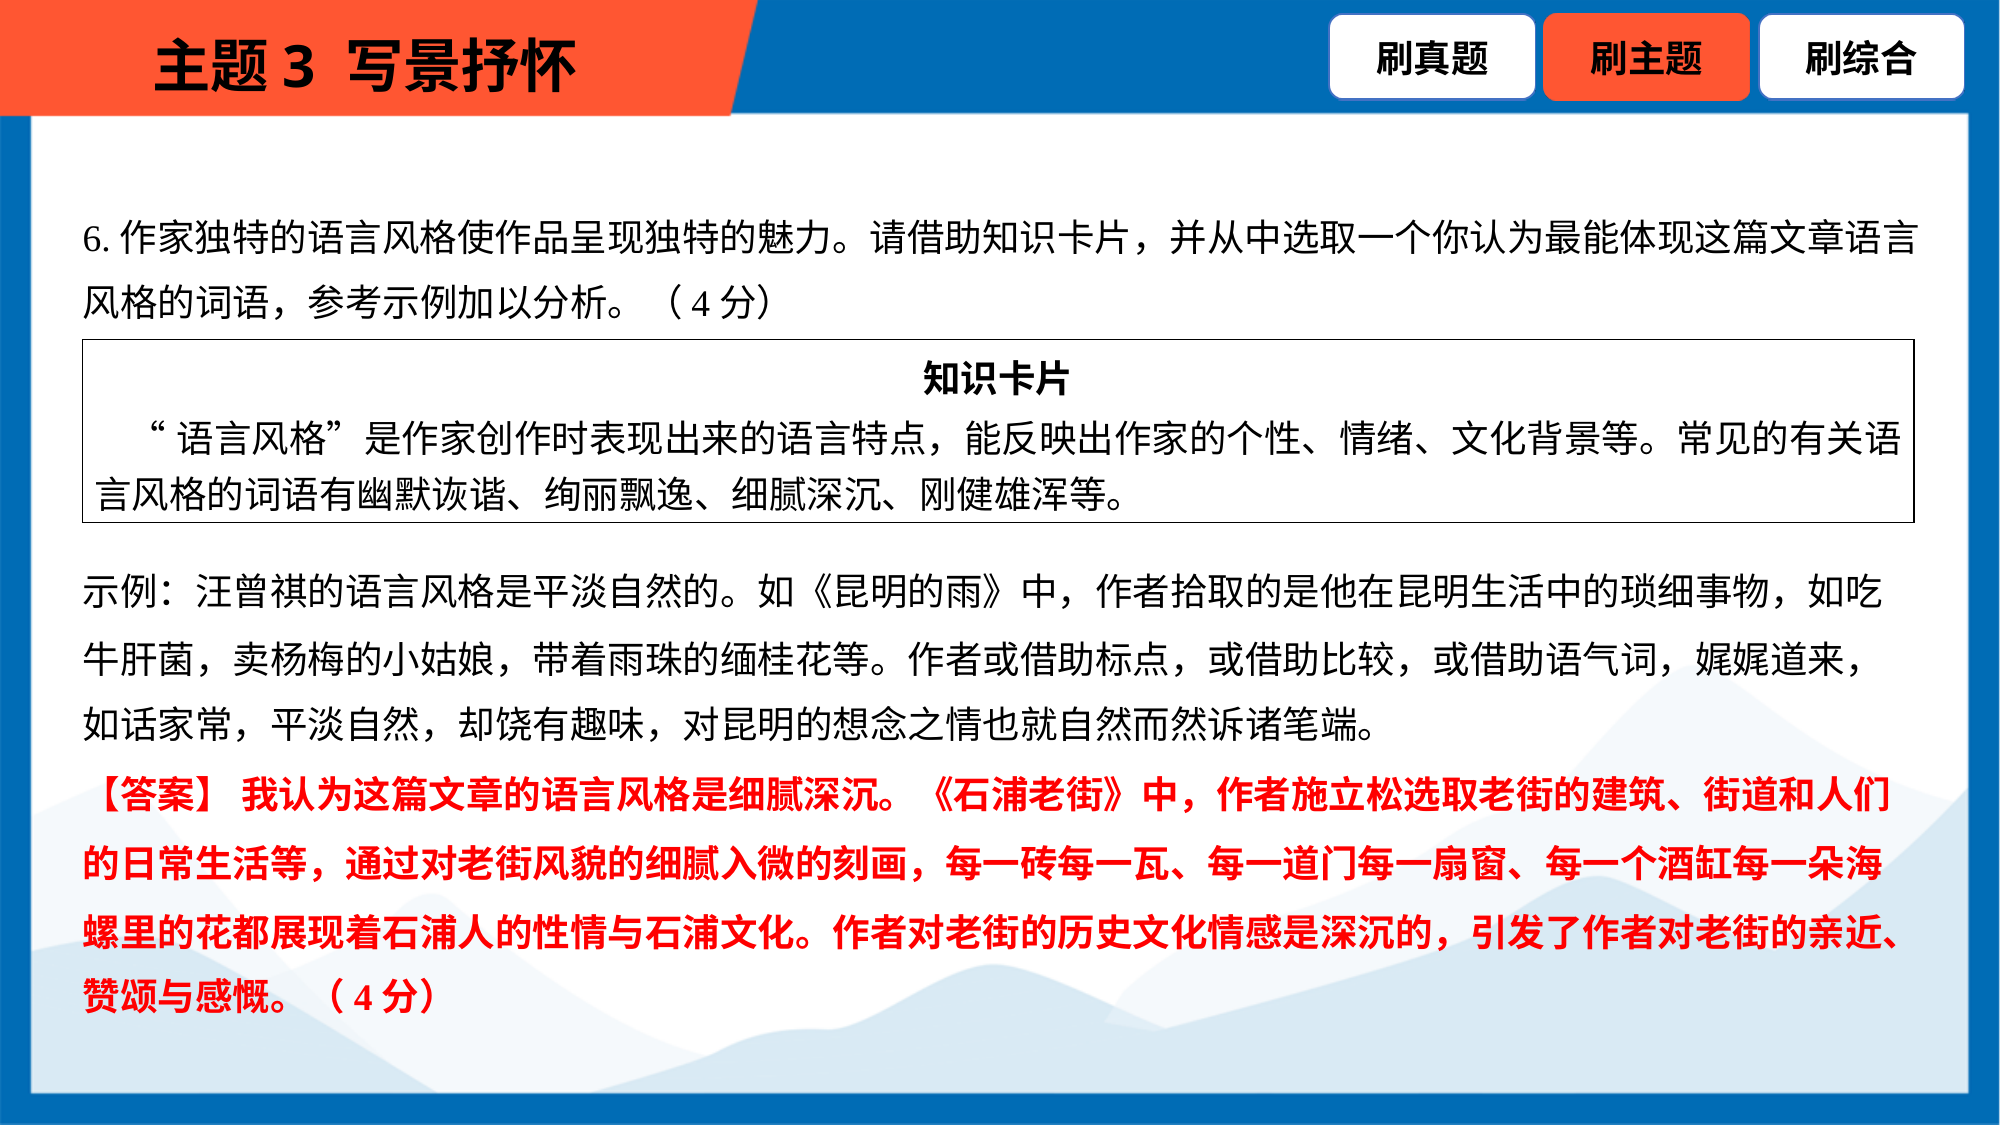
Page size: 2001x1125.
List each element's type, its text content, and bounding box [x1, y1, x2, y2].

text_box 6.作家独特的语言风格使作品呈现独特的魅力。请借助知识卡片，并从中选取一个你认为最能体现这篇文章语言 风格的词语，参考示例加以分析。（4分） [82, 190, 1917, 318]
table_header 知识卡片 “语言风格”是作家创作时表现出来的语言特点，能反映出作家的个性、情绪、文化背景等。常见的有关语 言风格的词语有幽默诙谐、绚丽飘逸、细腻深沉、刚健雄浑等。 [83, 340, 1913, 522]
picture [0, 0, 2000, 1125]
text_box 示例：汪曾祺的语言风格是平淡自然的。如《昆明的雨》中，作者拾取的是他在昆明生活中的琐细事物，如吃 牛肝菌，卖杨梅的小姑娘，带着雨珠的缅桂花等。作者或借助标点，或借助比较，或借助语气词，娓娓道来， 如话家常，平淡自然，却饶有趣味，对昆明的想念之情也就自然而然诉诸笔端。 [82, 543, 1917, 739]
text_box 【答案】 我认为这篇文章的语言风格是细腻深沉。《石浦老街》中，作者施立松选取老街的建筑、街道和人们 的日常生活等，通过对老街风貌的细腻入微的刻画，每一砖每一瓦、每一道门每一扇窗、每一个酒缸每一朵海 螺里的花都展现着石浦人的性情与石浦文化。作者对老街的历史文化情感是深沉的，引发了作者对老街的亲近、 赞颂与感慨。（4分） [82, 747, 1917, 1012]
